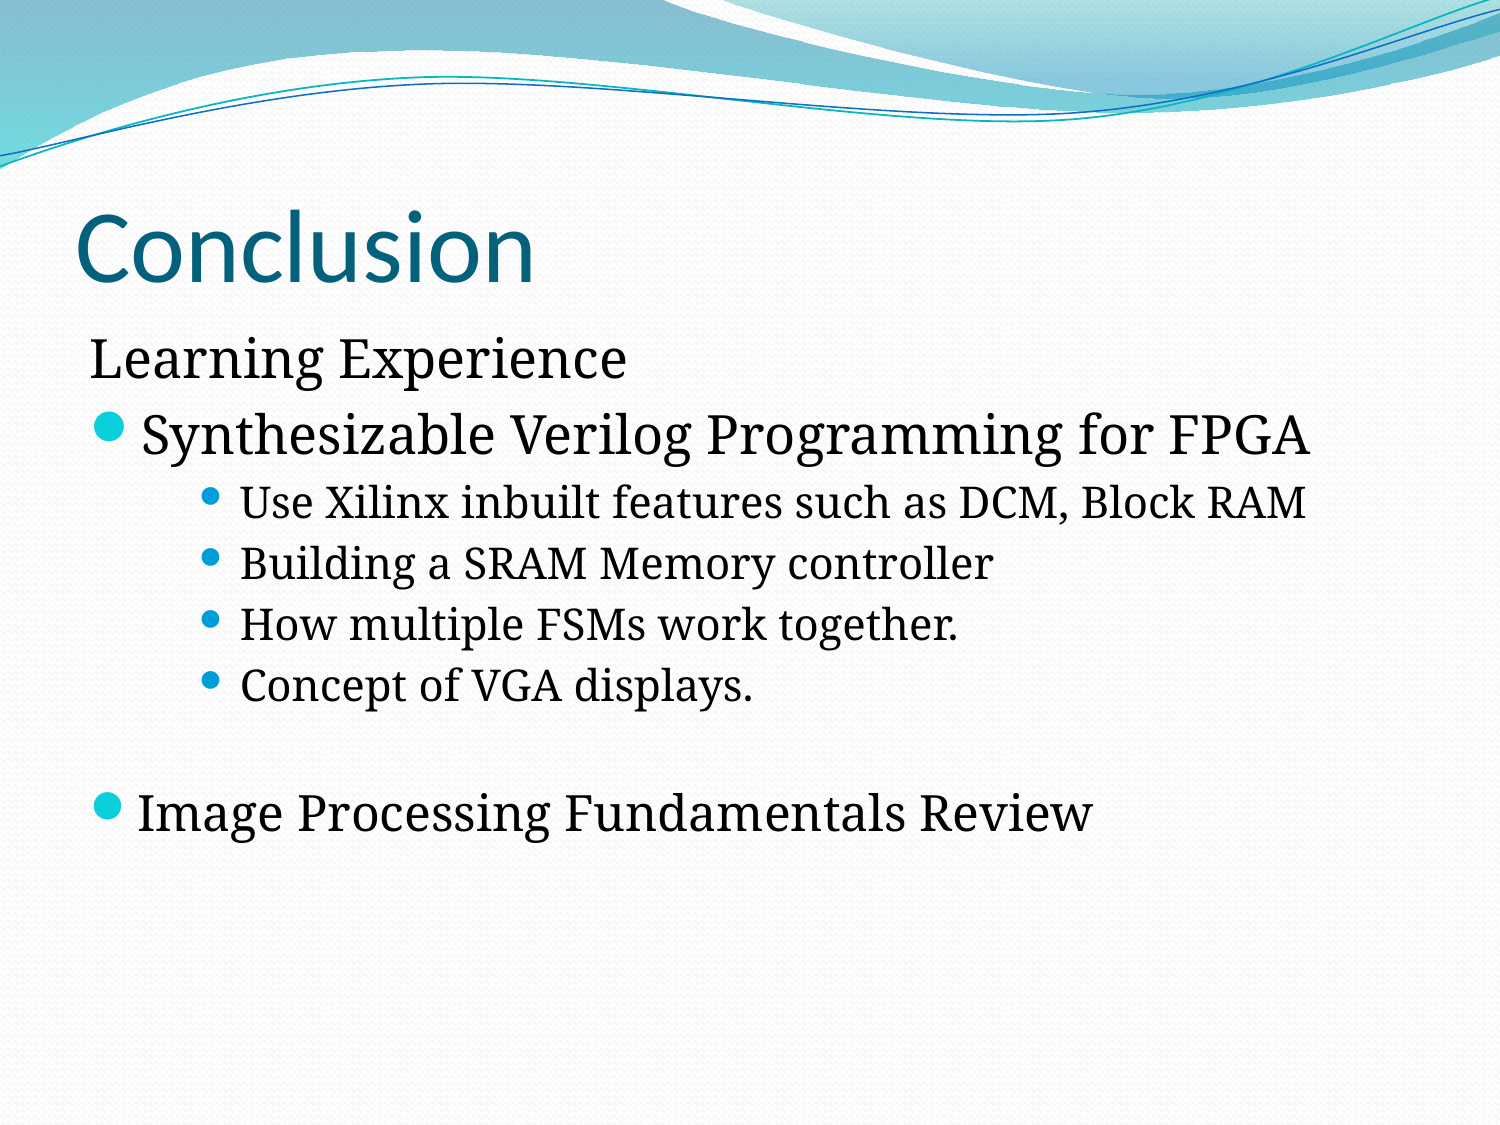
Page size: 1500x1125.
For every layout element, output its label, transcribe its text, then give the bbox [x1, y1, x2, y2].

list Learning Experience Synthesizable Verilog Programming for FPGA Use Xilinx inbuilt features such as DCM, Block RAM Building a SRAM Memory controller How multiple FSMs work together. Concept of VGA displays. Image Processing Fundamentals Review [75, 317, 1425, 1038]
title Conclusion [75, 115, 1425, 303]
